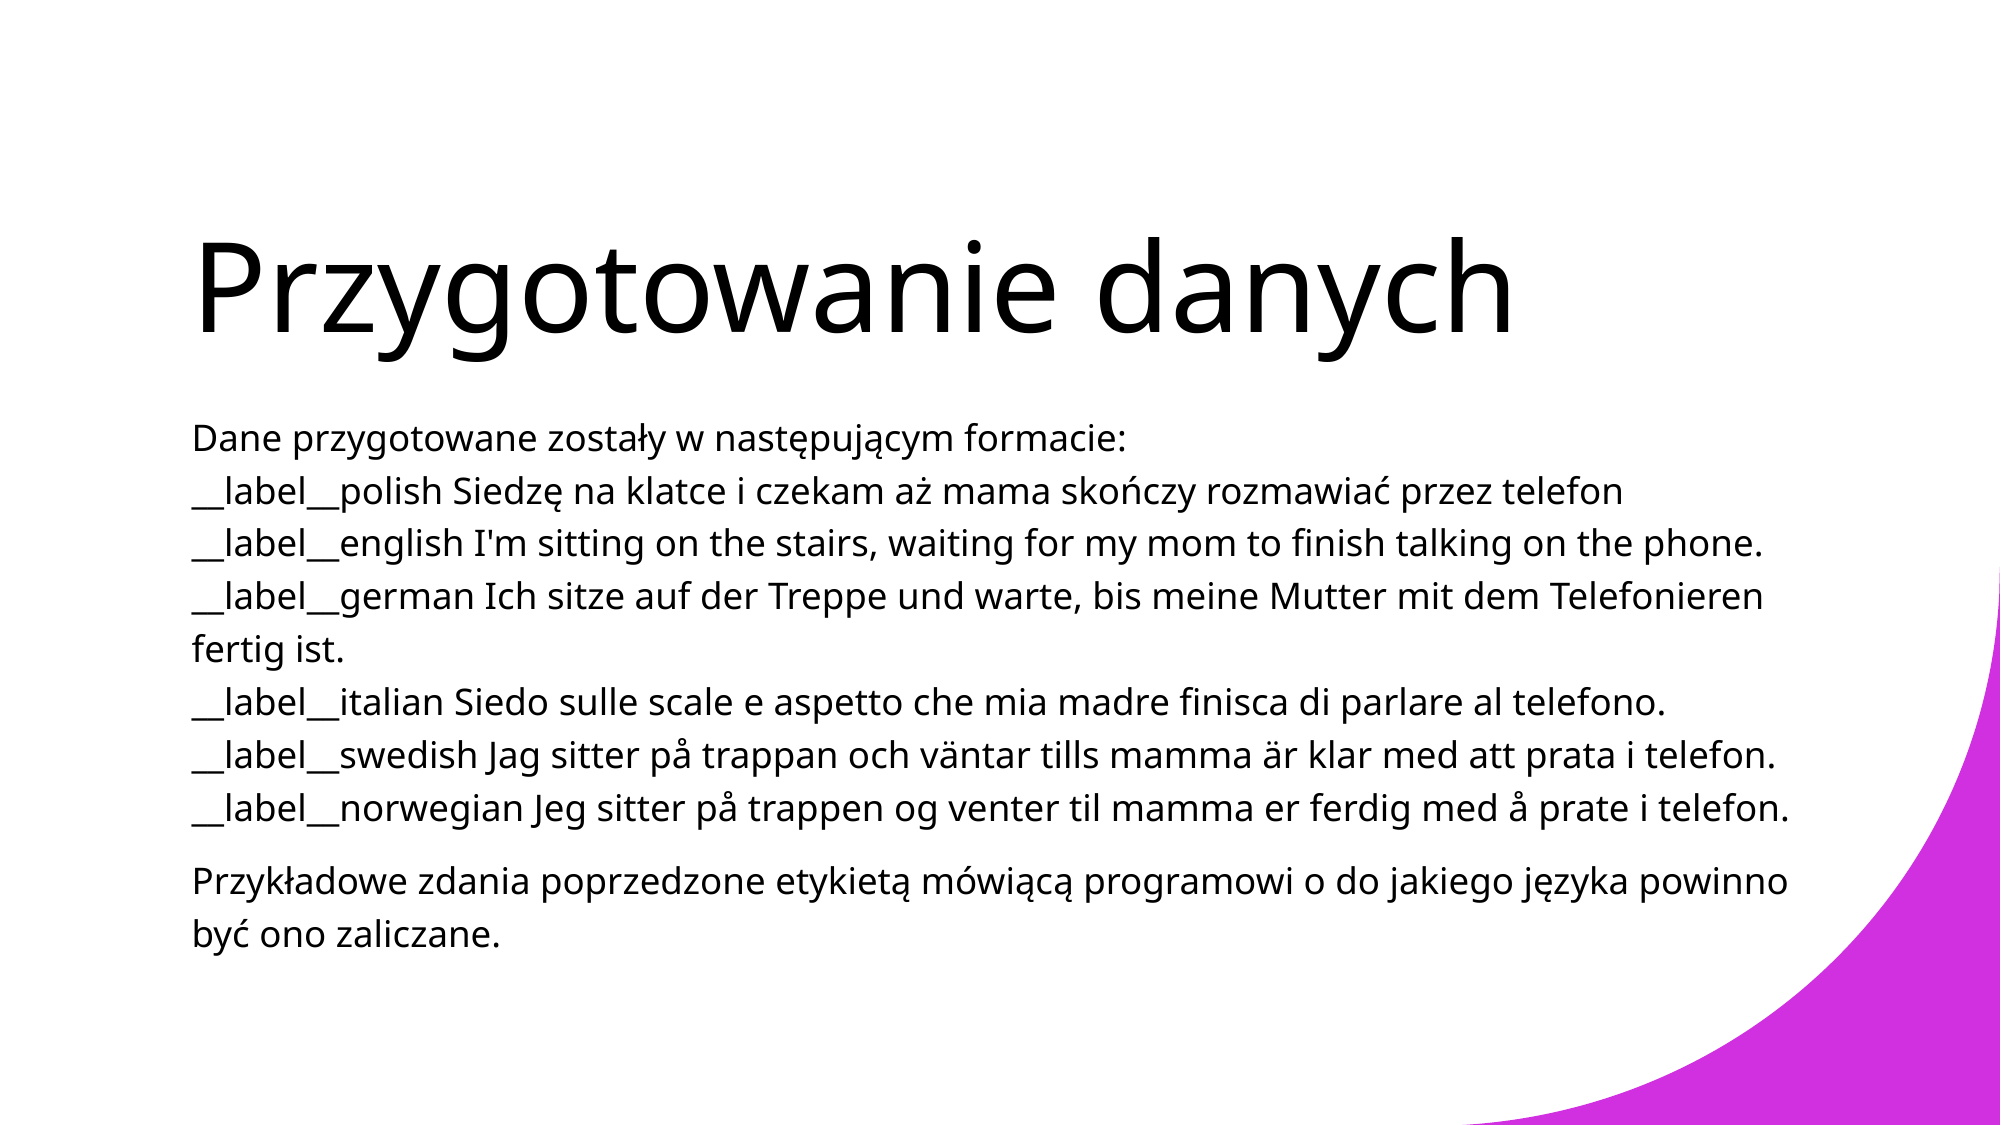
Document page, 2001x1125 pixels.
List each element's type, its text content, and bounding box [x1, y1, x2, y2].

list Dane przygotowane zostały w następującym formacie: __label__polish Siedzę na klatce i czekam aż mama skończy rozmawiać przez telefon __label__english I'm sitting on the stairs, waiting for my mom to finish talking on the phone. __label__german Ich sitze auf der Treppe und warte, bis meine Mutter mit dem Telefonieren fertig ist. __label__italian Siedo sulle scale e aspetto che mia madre finisca di parlare al telefono. __label__swedish Jag sitter på trappan och väntar tills mamma är klar med att prata i telefon. __label__norwegian Jeg sitter på trappen og venter til mamma er ferdig med å prate i telefon. Przykładowe zdania poprzedzone etykietą mówiącą programowi o do jakiego języka powinno być ono zaliczane. [176, 398, 1809, 975]
title Przygotowanie danych [176, 118, 1809, 366]
